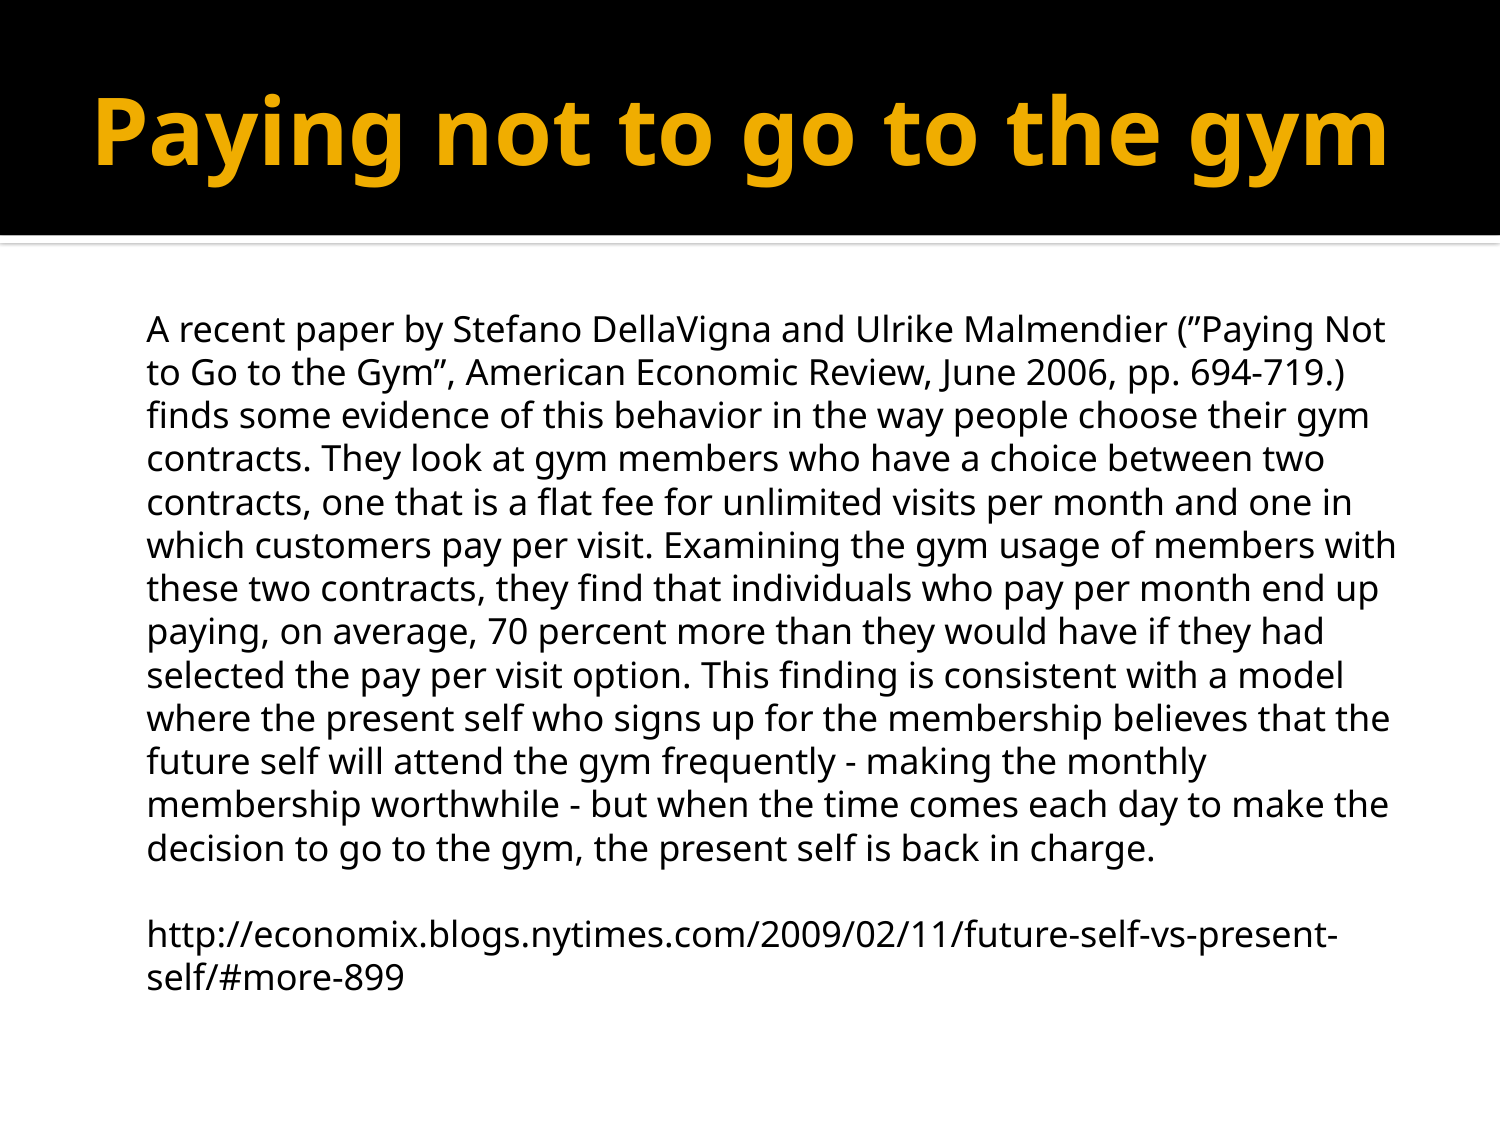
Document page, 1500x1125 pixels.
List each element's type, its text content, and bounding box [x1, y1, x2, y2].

list A recent paper by Stefano DellaVigna and Ulrike Malmendier (”Paying Not to Go to the Gym”, American Economic Review, June 2006, pp. 694-719.) finds some evidence of this behavior in the way people choose their gym contracts. They look at gym members who have a choice between two contracts, one that is a flat fee for unlimited visits per month and one in which customers pay per visit. Examining the gym usage of members with these two contracts, they find that individuals who pay per month end up paying, on average, 70 percent more than they would have if they had selected the pay per visit option. This finding is consistent with a model where the present self who signs up for the membership believes that the future self will attend the gym frequently - making the monthly membership worthwhile - but when the time comes each day to make the decision to go to the gym, the present self is back in charge. http://economix.blogs.nytimes.com/2009/02/11/future-self-vs-present-self/#more-899 [75, 291, 1425, 1050]
title Paying not to go to the gym [75, 25, 1425, 231]
